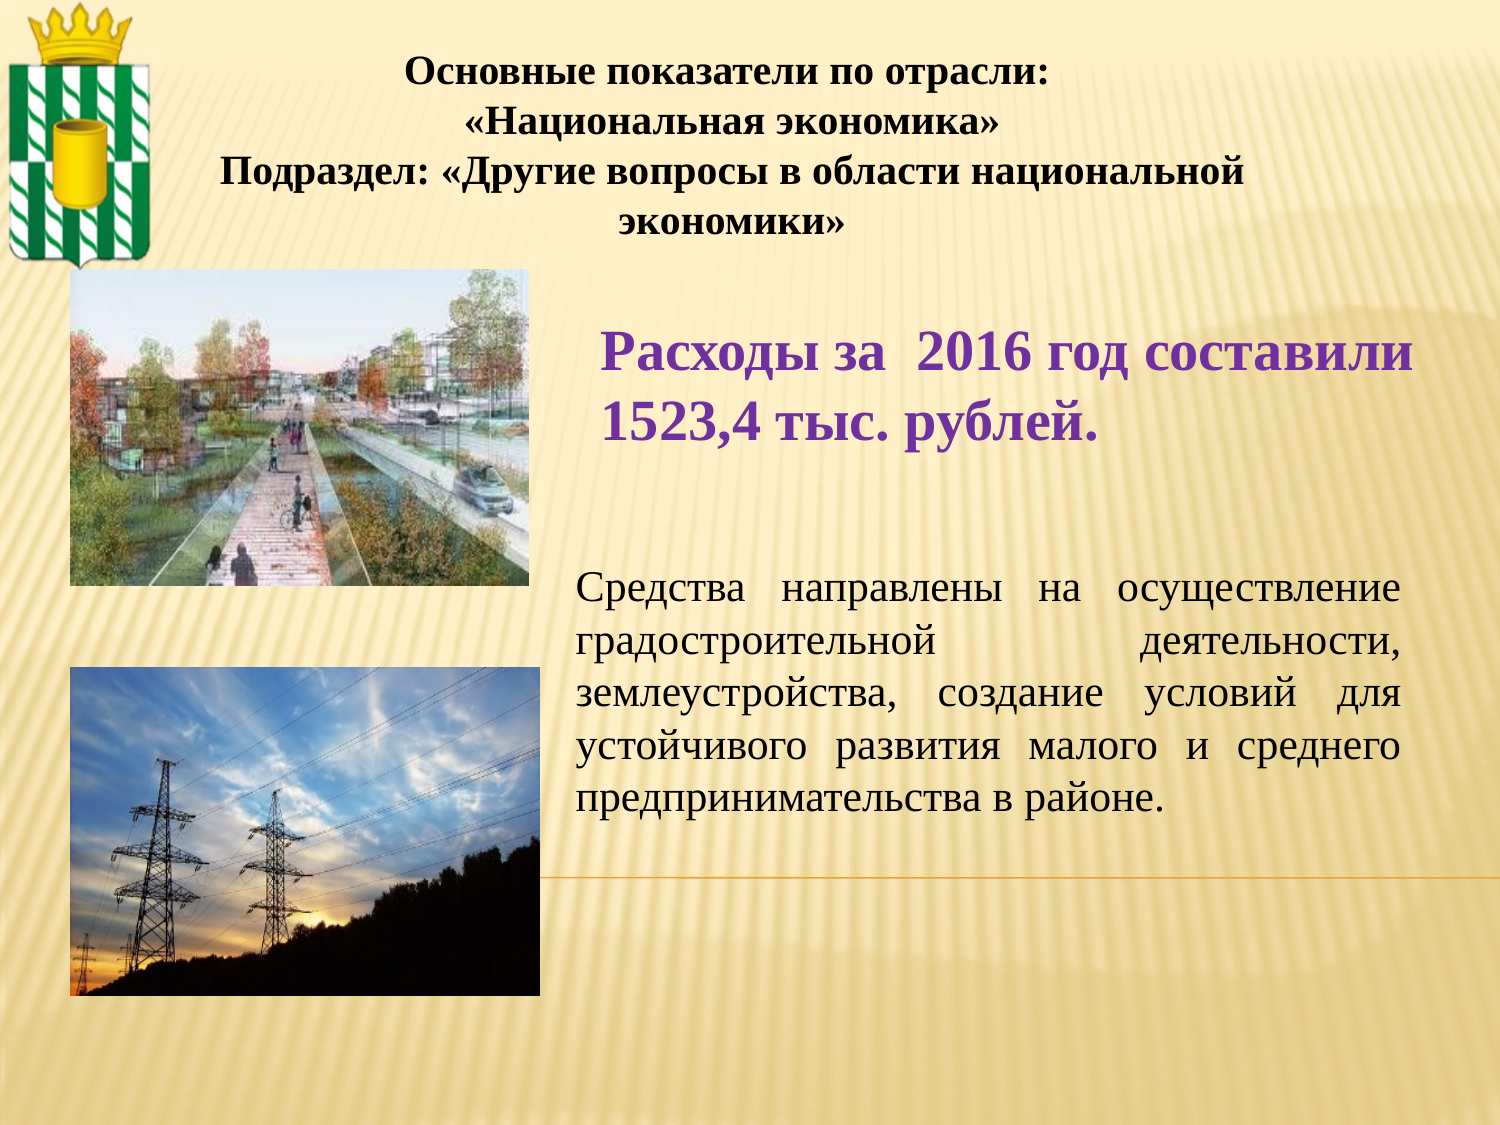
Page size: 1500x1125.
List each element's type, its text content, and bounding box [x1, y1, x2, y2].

text_box Средства направлены на осуществление градостроительной деятельности, землеустройства, создание условий для устойчивого развития малого и среднего предпринимательства в районе. [560, 550, 1417, 888]
text_box Основные показатели по отрасли: «Национальная экономика» Подраздел: «Другие вопросы в области национальной экономики» [175, 35, 1289, 250]
text_box Расходы за 2016 год составили 1523,4 тыс. рублей. [585, 304, 1430, 460]
picture [4, 0, 529, 587]
picture [69, 667, 540, 997]
